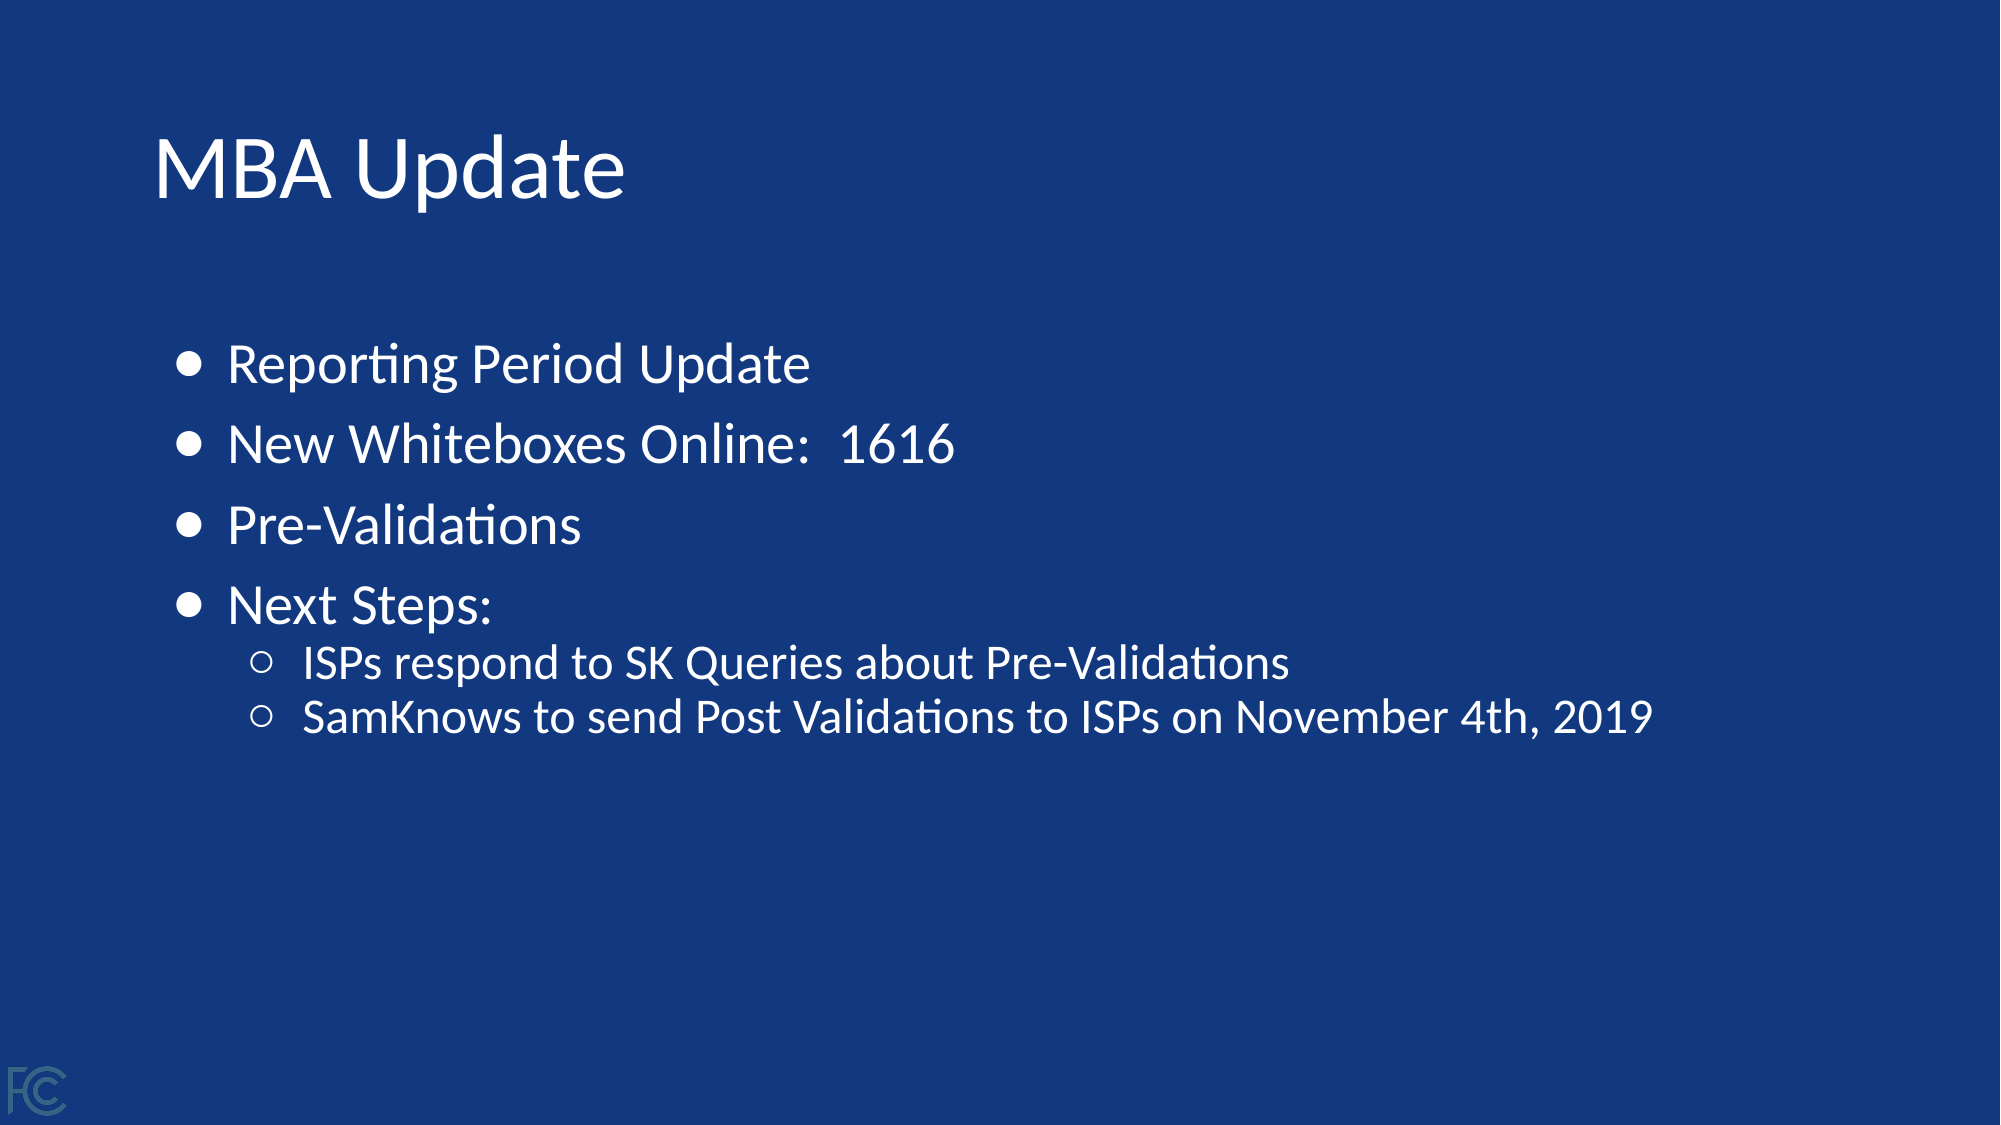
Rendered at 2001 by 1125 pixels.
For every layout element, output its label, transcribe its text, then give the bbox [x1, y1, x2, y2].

picture [8, 1066, 67, 1116]
title MBA Update [137, 59, 1863, 278]
list Reporting Period Update New Whiteboxes Online: 1616 Pre-Validations Next Steps: ISPs respond to SK Queries about Pre-Validations SamKnows to send Post Validations to ISPs on November 4th, 2019 [137, 307, 1863, 1022]
